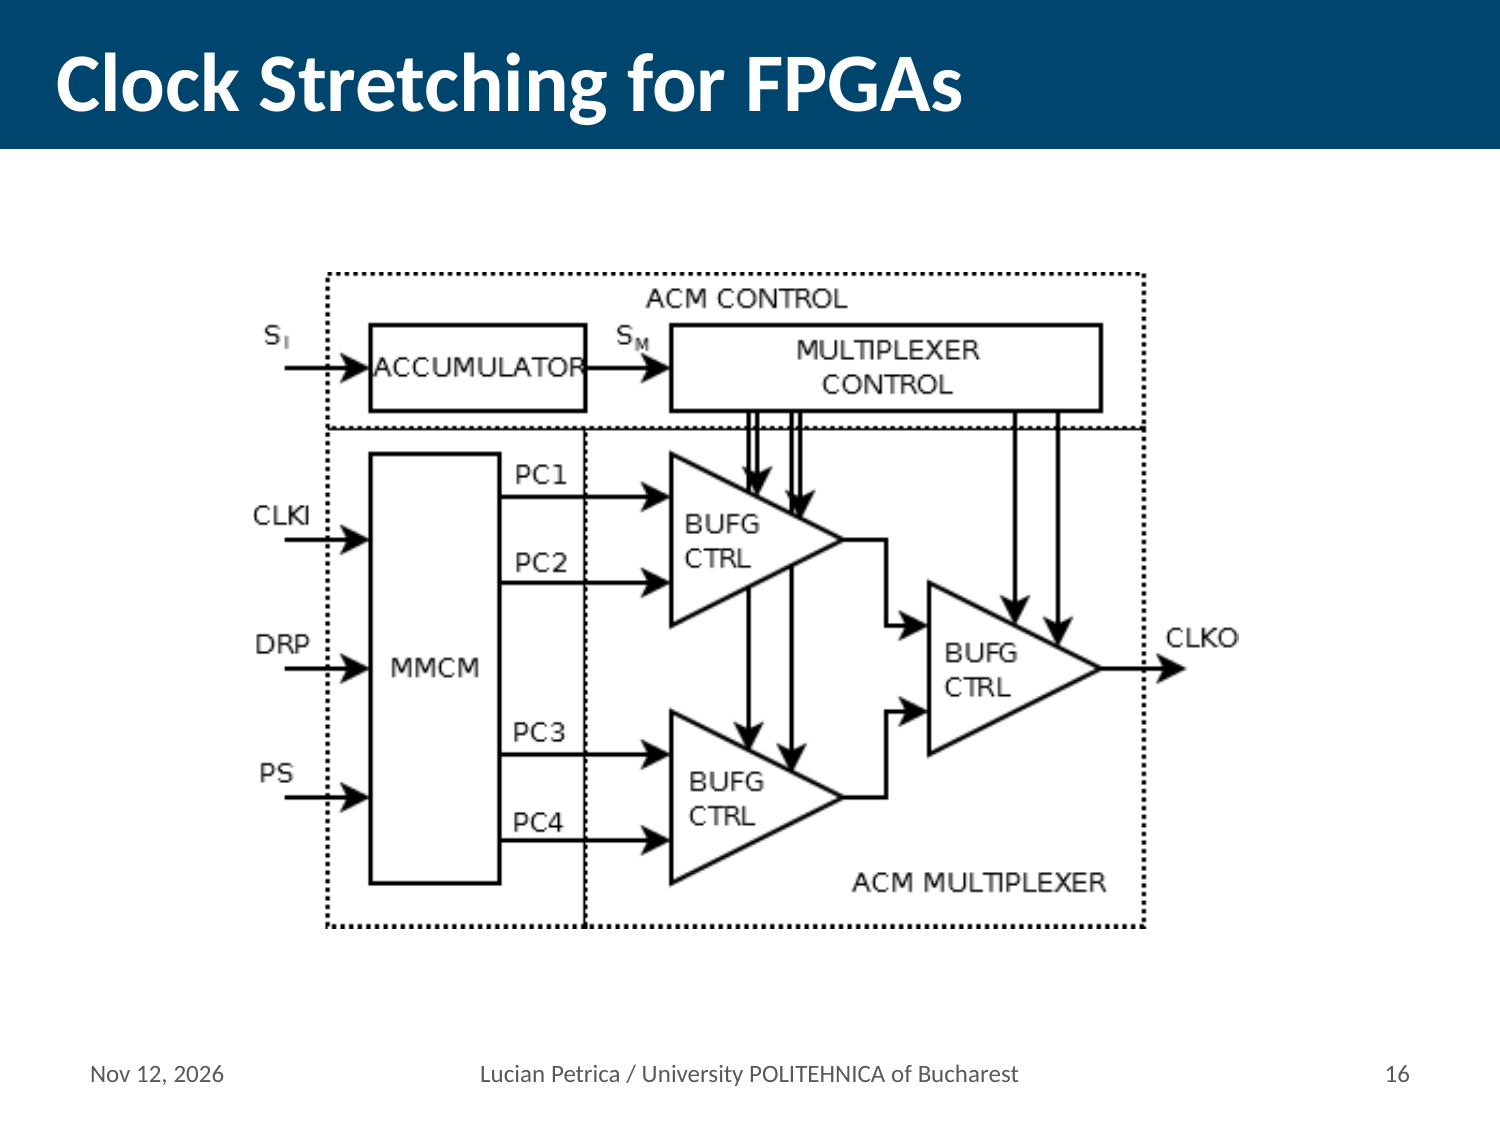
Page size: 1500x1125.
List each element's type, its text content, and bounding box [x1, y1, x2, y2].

title Clock Stretching for FPGAs [41, 15, 1459, 142]
footer Lucian Petrica / University POLITEHNICA of Bucharest [277, 1042, 1223, 1103]
slide_number 15 [1246, 1042, 1425, 1103]
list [253, 271, 1239, 929]
slide_number 11-Mar-15 [75, 1042, 254, 1103]
